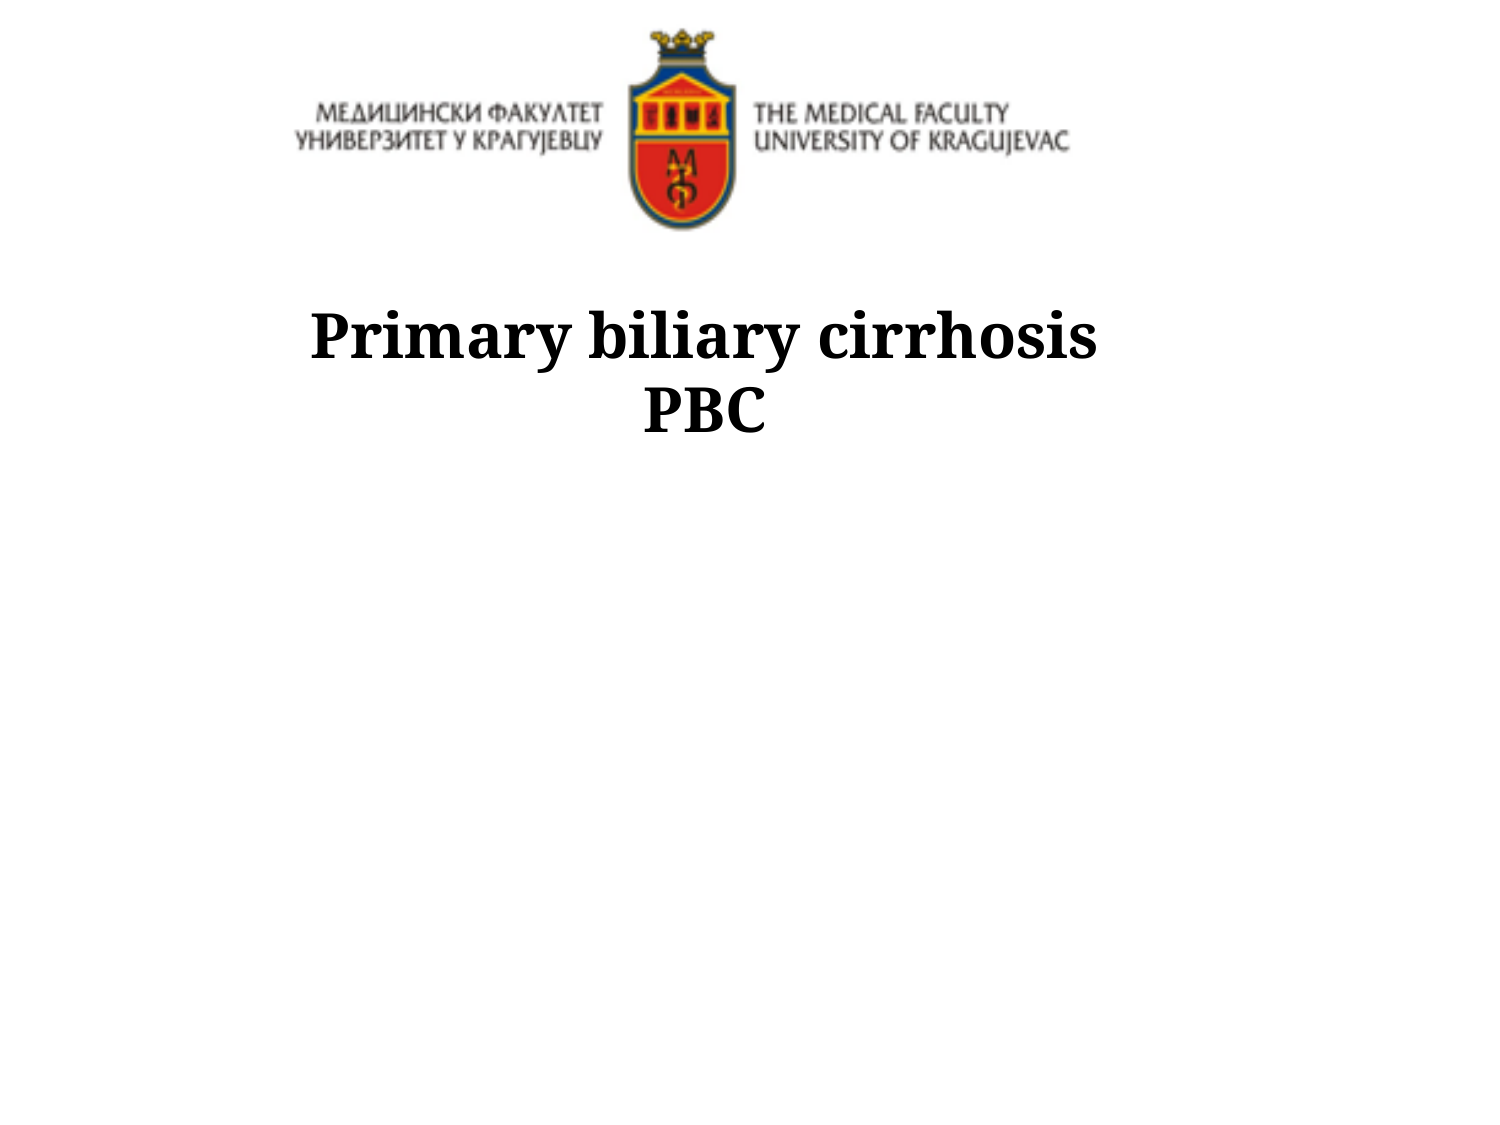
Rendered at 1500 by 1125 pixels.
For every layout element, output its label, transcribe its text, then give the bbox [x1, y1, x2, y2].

title Primary biliary cirrhosis PBC [75, 287, 1351, 529]
picture [143, 24, 1284, 263]
